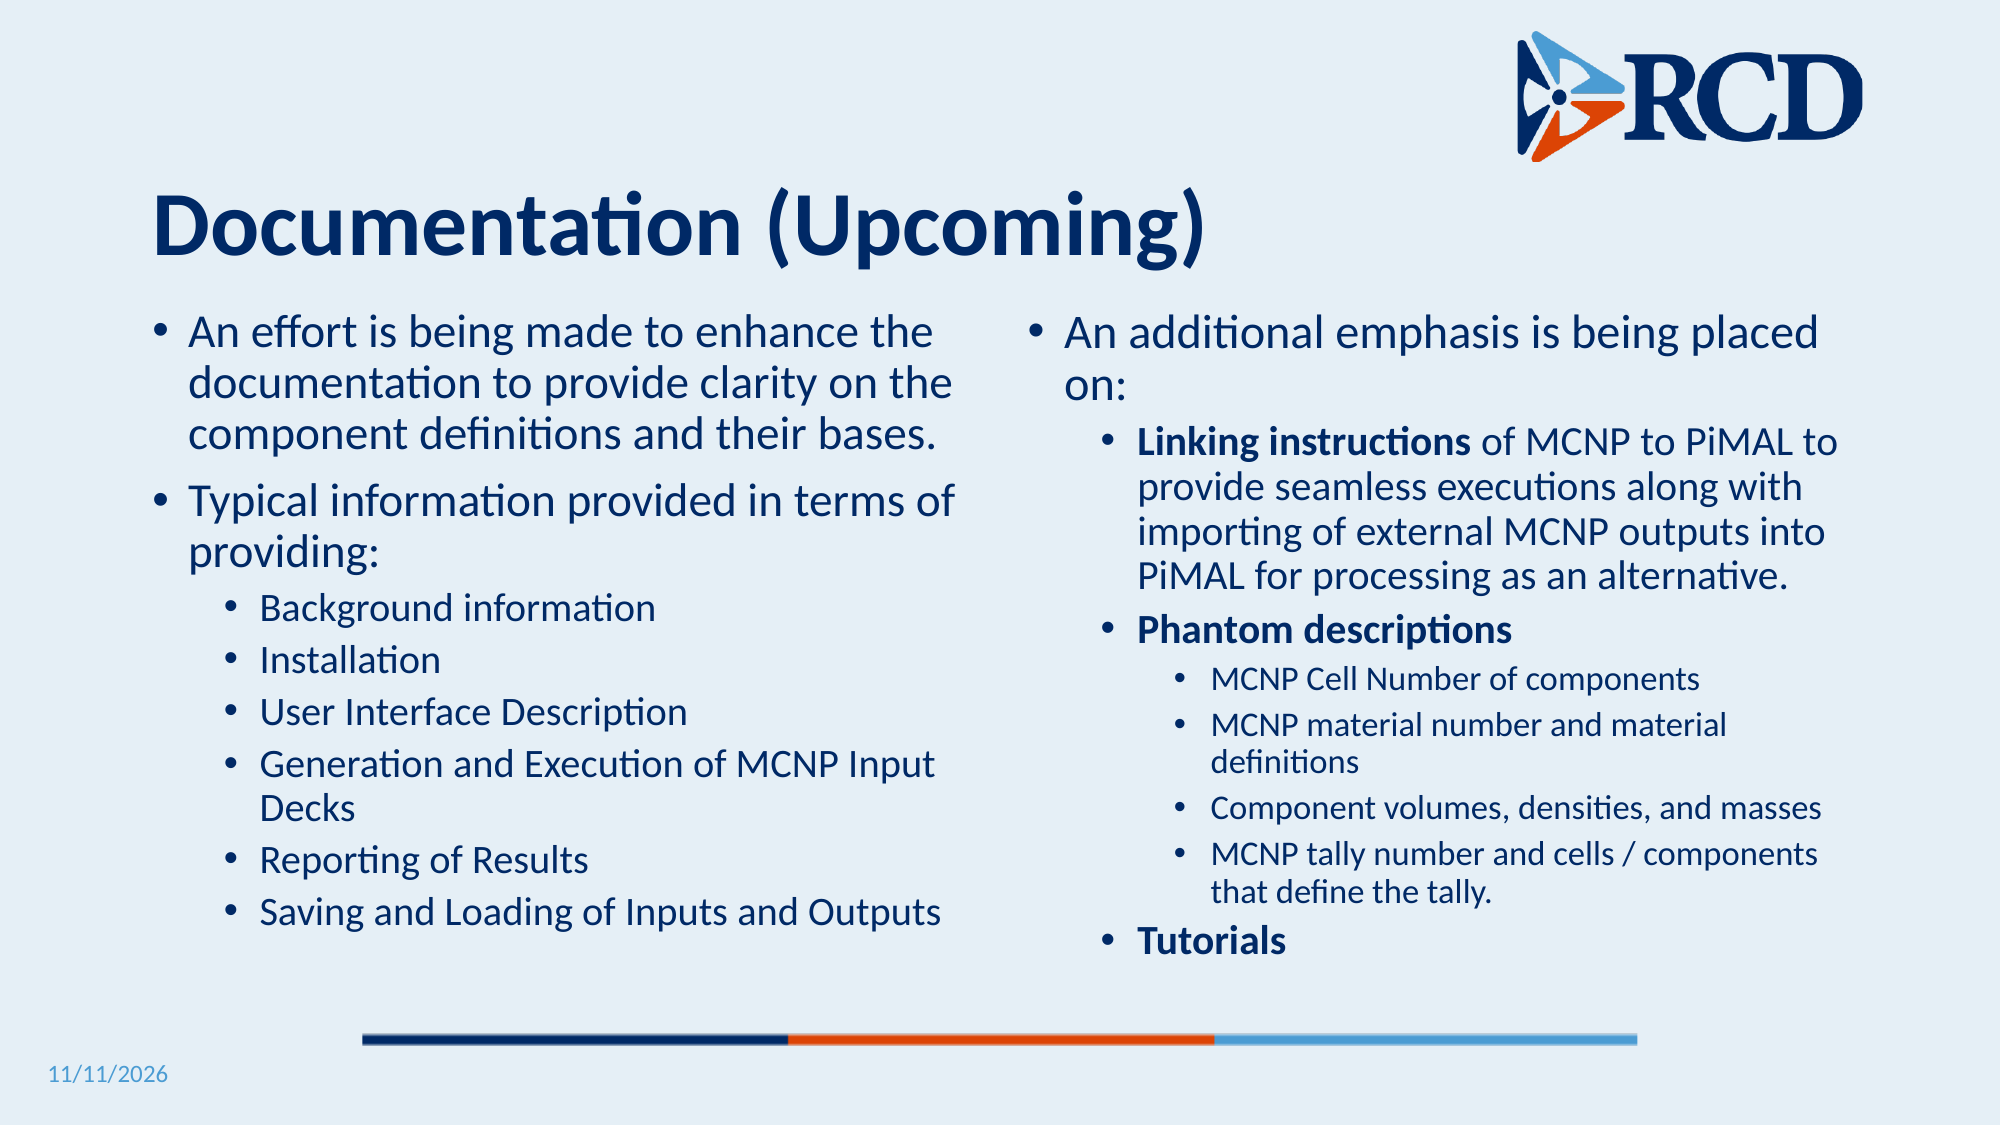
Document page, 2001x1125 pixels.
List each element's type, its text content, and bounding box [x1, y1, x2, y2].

title Documentation (Upcoming) [137, 143, 1863, 309]
list An additional emphasis is being placed on: Linking instructions of MCNP to PiMAL to provide seamless executions along with importing of external MCNP outputs into PiMAL for processing as an alternative. Phantom descriptions MCNP Cell Number of components MCNP material number and material definitions Component volumes, densities, and masses MCNP tally number and cells / components that define the tally. Tutorials [1012, 299, 1863, 1014]
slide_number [32, 1042, 483, 1103]
list An effort is being made to enhance the documentation to provide clarity on the component definitions and their bases. Typical information provided in terms of providing: Background information Installation User Interface Description Generation and Execution of MCNP Input Decks Reporting of Results Saving and Loading of Inputs and Outputs [137, 299, 988, 1014]
